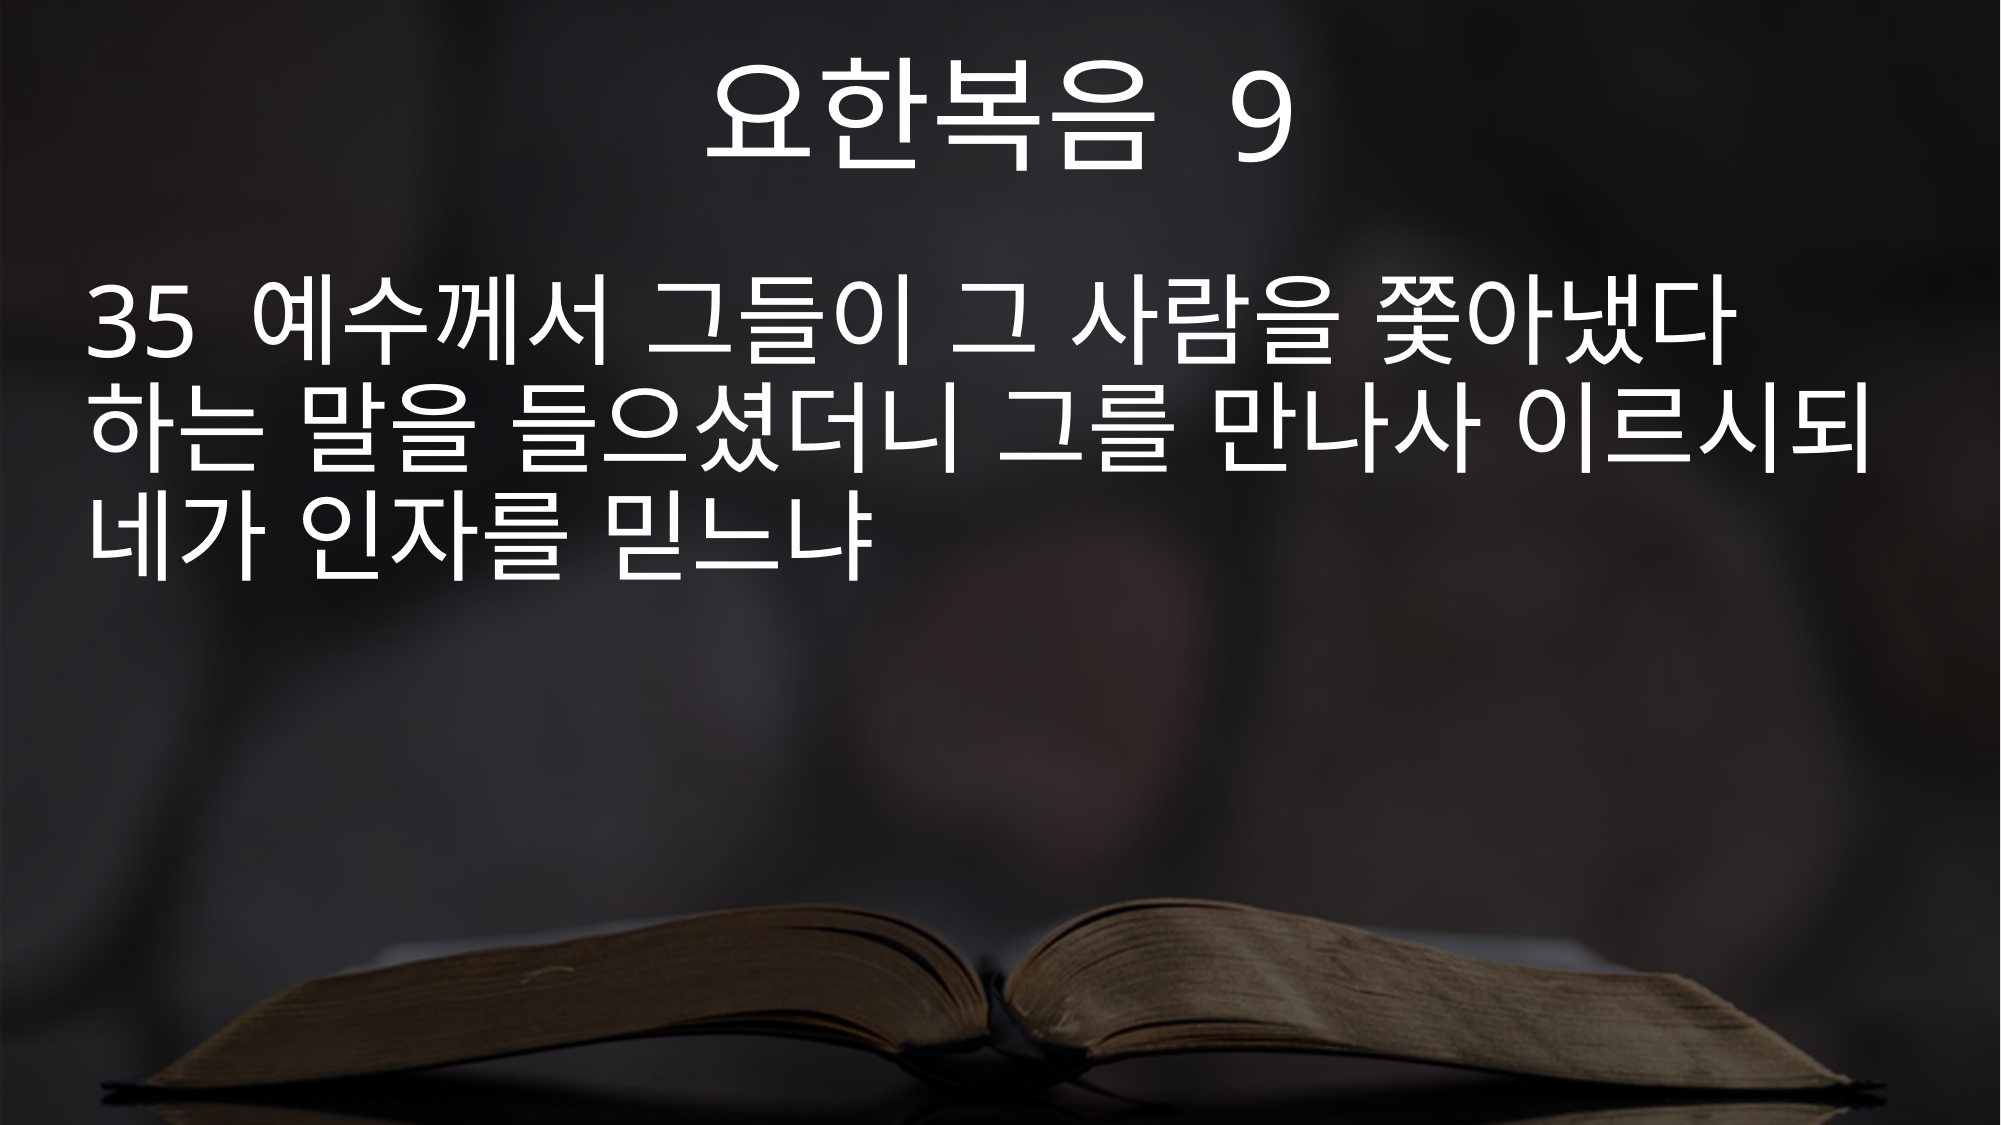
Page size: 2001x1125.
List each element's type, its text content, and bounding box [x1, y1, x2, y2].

footer 요한복음 9 [0, 32, 2000, 192]
picture [0, 0, 2001, 1125]
list 35 예수께서 그들이 그 사람을 쫓아냈다 하는 말을 들으셨더니 그를 만나사 이르시되 네가 인자를 믿느냐 [69, 263, 1953, 423]
